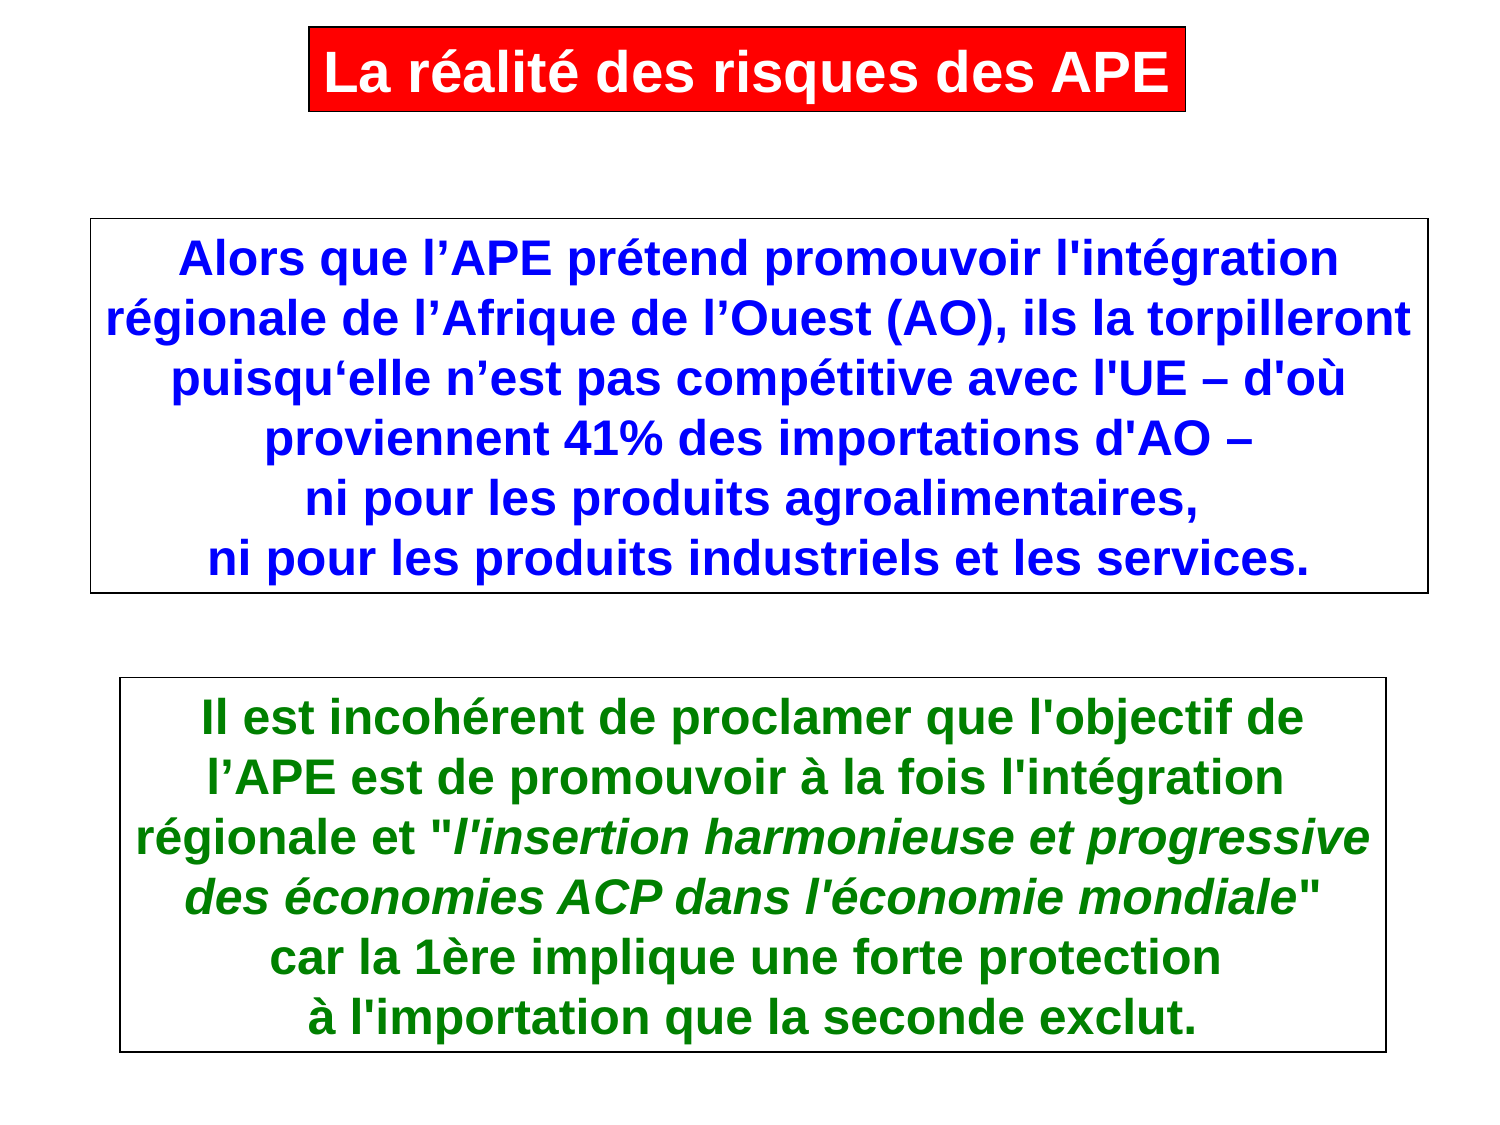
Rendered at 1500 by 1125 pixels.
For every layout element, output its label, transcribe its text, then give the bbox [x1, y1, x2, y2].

text_box La réalité des risques des APE [308, 26, 1186, 112]
text_box Il est incohérent de proclamer que l'objectif de l’APE est de promouvoir à la fois l'intégration régionale et "l'insertion harmonieuse et progressive des économies ACP dans l'économie mondiale" car la 1ère implique une forte protection à l'importation que la seconde exclut. [120, 677, 1387, 1053]
text_box Alors que l’APE prétend promouvoir l'intégration régionale de l’Afrique de l’Ouest (AO), ils la torpilleront puisqu‘elle n’est pas compétitive avec l'UE – d'où proviennent 41% des importations d'AO – ni pour les produits agroalimentaires, ni pour les produits industriels et les services. [90, 218, 1428, 594]
